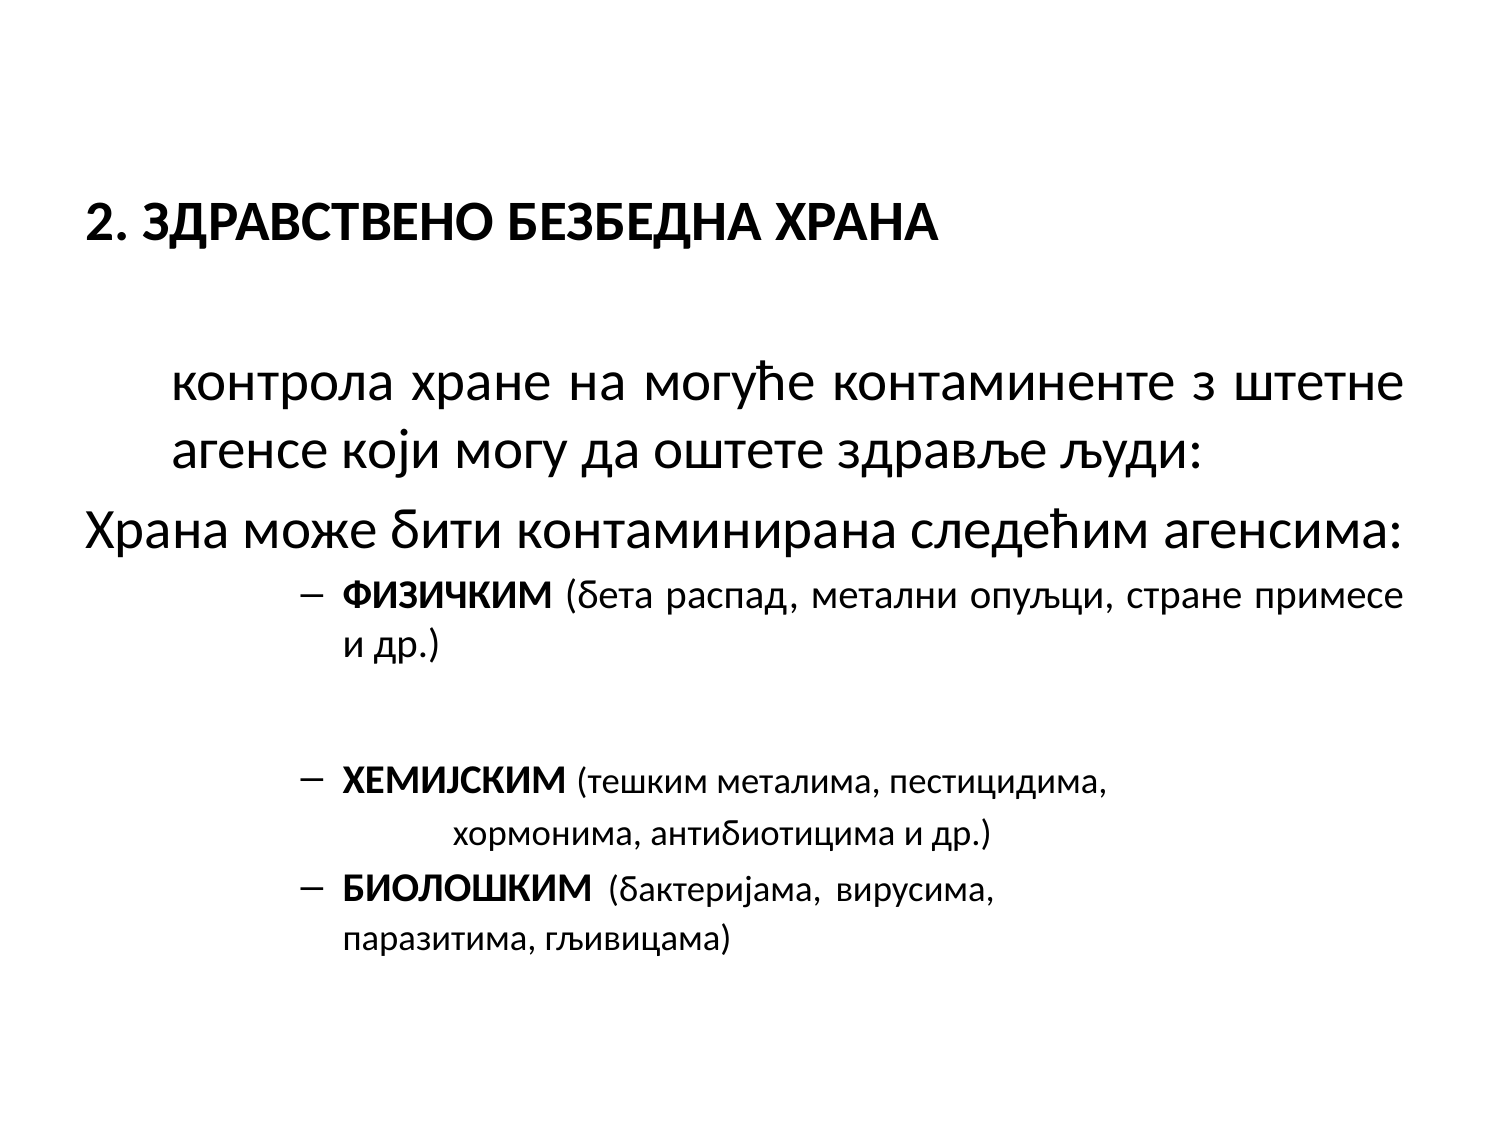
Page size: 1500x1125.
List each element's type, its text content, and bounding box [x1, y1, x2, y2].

list 2. ЗДРАВСТВЕНО БЕЗБЕДНА ХРАНА контрола хране на могуће контаминенте з штетне агенсе који могу да оштете здравље људи: Храна може бити контаминирана следећим агенсима: ФИЗИЧКИМ (бета распад, метални опуљци, стране примесе и др.) ХЕМИЈСКИМ (тешким металима, пестицидима, хормонима, антибиотицима и др.) БИОЛОШКИМ (бактеријама, вирусима, паразитима, гљивицама) [70, 175, 1421, 1092]
